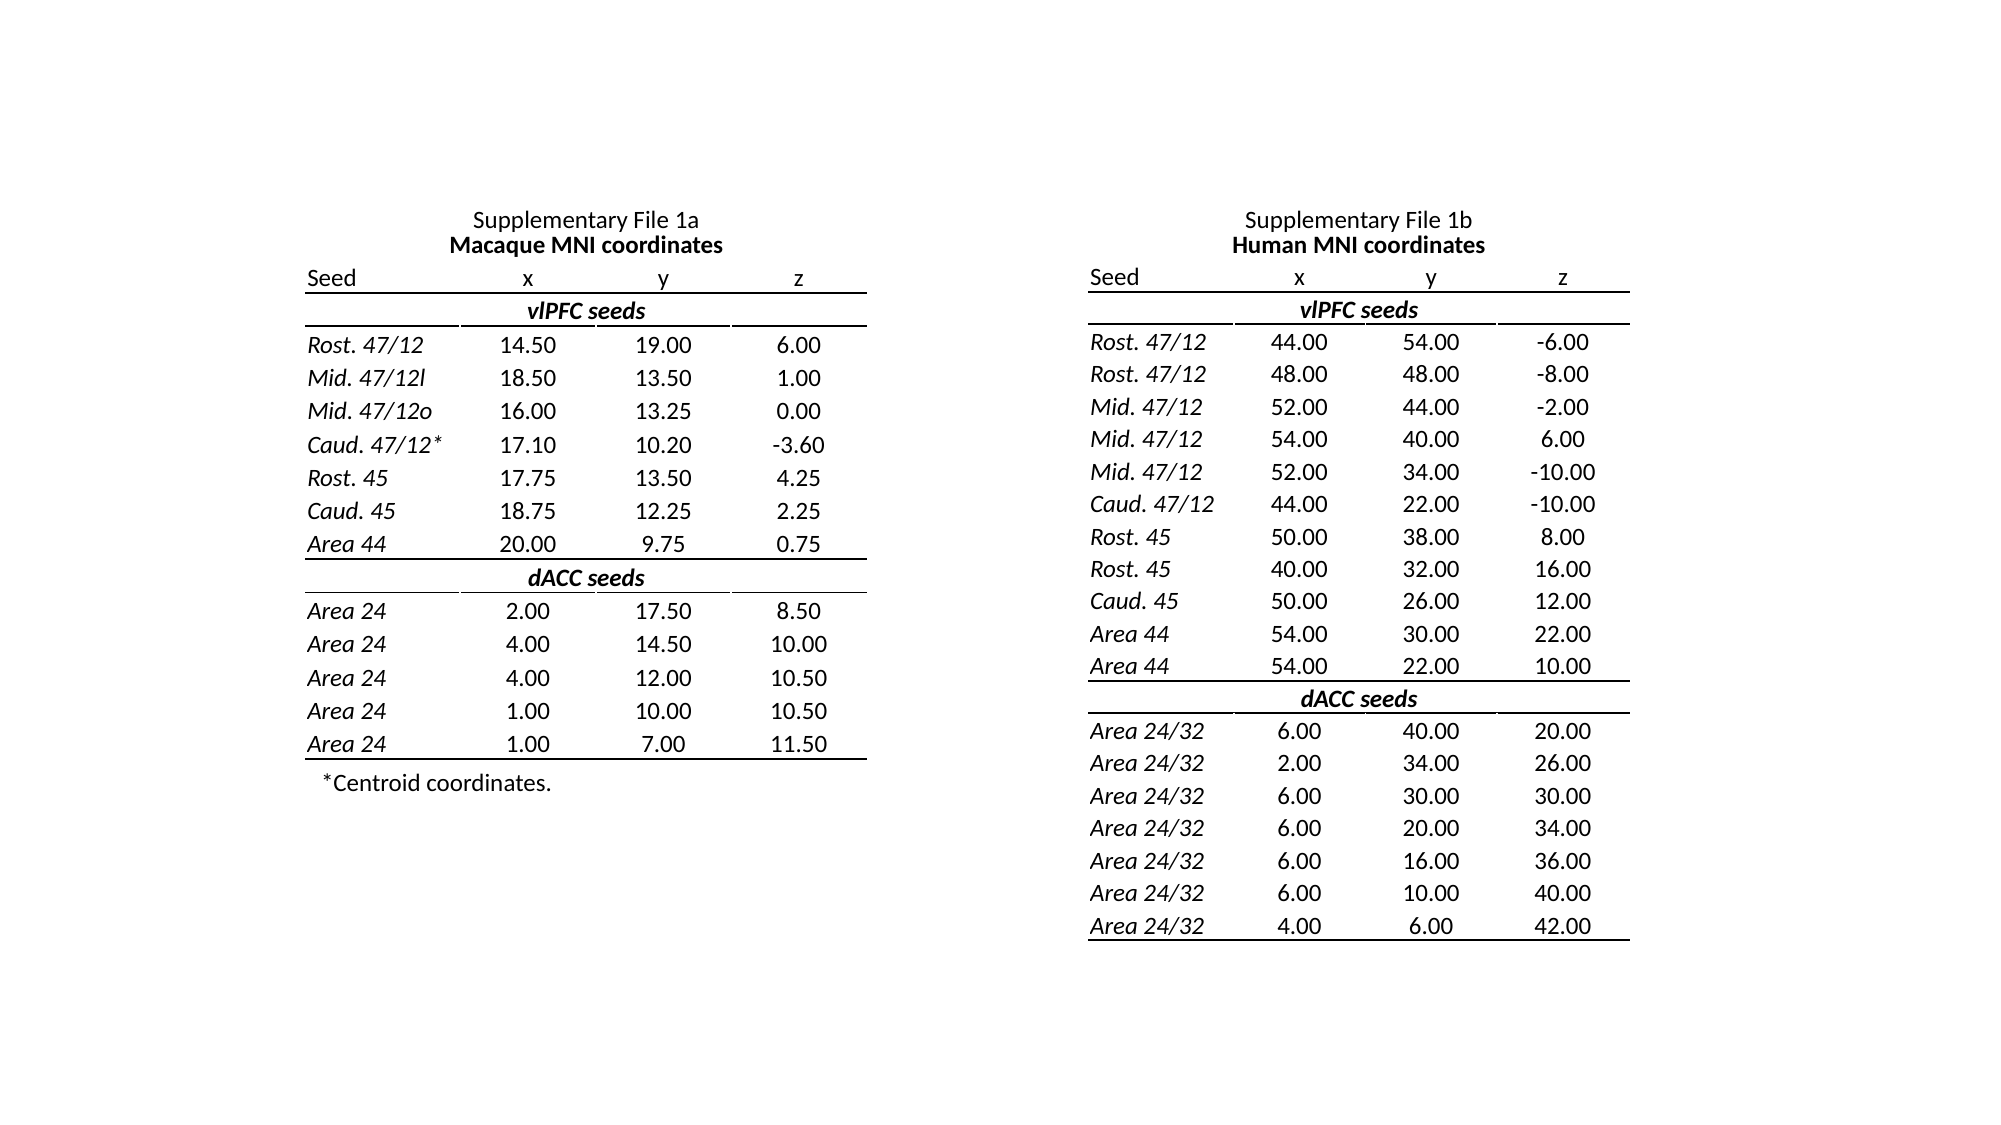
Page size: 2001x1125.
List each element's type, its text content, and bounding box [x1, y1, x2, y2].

table_cell Area 24/32 [1090, 779, 1233, 810]
table_cell 26.00 [1366, 585, 1496, 615]
table_cell 34.00 [1366, 747, 1496, 777]
table_cell 30.00 [1366, 779, 1496, 810]
table_cell dACC seeds [307, 560, 866, 592]
table_cell 2.00 [461, 593, 595, 625]
table_cell Rost. 45 [307, 460, 459, 492]
table_cell 17.75 [461, 460, 595, 492]
table_cell 50.00 [1235, 585, 1365, 615]
table_cell -8.00 [1498, 358, 1628, 388]
table_cell 1.00 [732, 360, 866, 392]
table_cell Area 24/32 [1090, 812, 1233, 842]
table_cell 1.00 [461, 693, 595, 725]
table_cell vlPFC seeds [307, 294, 866, 325]
table_cell 2.00 [1235, 747, 1365, 777]
table_cell 4.00 [461, 627, 595, 658]
table_cell 12.00 [597, 660, 730, 692]
table_cell Area 44 [1090, 617, 1233, 648]
table_cell y [597, 260, 730, 292]
table_cell 34.00 [1498, 812, 1628, 842]
table_cell x [1235, 260, 1365, 291]
table_cell -10.00 [1498, 455, 1628, 486]
table_cell 6.00 [732, 327, 866, 359]
table_cell 1.00 [461, 727, 595, 758]
table_cell 20.00 [1366, 812, 1496, 842]
table_cell Mid. 47/12 [1090, 422, 1233, 453]
table_cell 22.00 [1498, 617, 1628, 648]
table_cell Mid. 47/12 [1090, 390, 1233, 421]
table_cell Rost. 45 [1090, 520, 1233, 550]
table_cell 16.00 [1498, 552, 1628, 583]
table_cell Caud. 47/12 [1090, 487, 1233, 518]
table_cell 12.25 [597, 494, 730, 525]
table_cell 54.00 [1235, 649, 1365, 680]
table_cell 10.50 [732, 660, 866, 692]
table_cell 6.00 [1366, 909, 1496, 939]
table_cell 18.75 [461, 494, 595, 525]
table_cell 6.00 [1498, 422, 1628, 453]
table_cell 22.00 [1366, 649, 1496, 680]
table_cell vlPFC seeds [1090, 293, 1628, 323]
table_cell Caud. 45 [1090, 585, 1233, 615]
table_cell Area 24 [307, 660, 459, 692]
table_cell -2.00 [1498, 390, 1628, 421]
table_cell Area 24/32 [1090, 747, 1233, 777]
table_cell 7.00 [597, 727, 730, 758]
table_cell 4.00 [461, 660, 595, 692]
table_cell 12.00 [1498, 585, 1628, 615]
table_cell 4.25 [732, 460, 866, 492]
table_cell 10.50 [732, 693, 866, 725]
table_cell Area 24 [307, 727, 459, 758]
table_cell Area 24 [307, 627, 459, 658]
table_cell 2.25 [732, 494, 866, 525]
table_cell -10.00 [1498, 487, 1628, 518]
table_cell 40.00 [1366, 714, 1496, 745]
table_cell 6.00 [1235, 876, 1365, 907]
table_cell 42.00 [1498, 909, 1628, 939]
table_cell Area 24/32 [1090, 844, 1233, 875]
table_cell Area 44 [307, 527, 459, 558]
table_cell 6.00 [1235, 844, 1365, 875]
text_box *Centroid coordinates. [306, 759, 654, 805]
table_cell 0.75 [732, 527, 866, 558]
table_cell y [1366, 260, 1496, 291]
table_cell Caud. 45 [307, 494, 459, 525]
table_cell 48.00 [1235, 358, 1365, 388]
table_cell 0.00 [732, 394, 866, 425]
table_cell Area 24/32 [1090, 909, 1233, 939]
table_cell Area 44 [1090, 649, 1233, 680]
table_cell 20.00 [461, 527, 595, 558]
table_cell Seed [1090, 260, 1233, 291]
table_cell Seed [307, 260, 459, 292]
table_cell 19.00 [597, 327, 730, 359]
table_cell 9.75 [597, 527, 730, 558]
table_cell 14.50 [461, 327, 595, 359]
table_cell 10.00 [1498, 649, 1628, 680]
table_cell 8.00 [1498, 520, 1628, 550]
table_cell Area 24 [307, 593, 459, 625]
table_cell Area 24/32 [1090, 714, 1233, 745]
table_cell 20.00 [1498, 714, 1628, 745]
table_cell 13.50 [597, 360, 730, 392]
table_cell 6.00 [1235, 812, 1365, 842]
table_cell 10.20 [597, 427, 730, 458]
table_cell 6.00 [1235, 714, 1365, 745]
table_cell 26.00 [1498, 747, 1628, 777]
table_cell 44.00 [1366, 390, 1496, 421]
table_cell z [732, 260, 866, 292]
table_cell 10.00 [732, 627, 866, 658]
table_cell 40.00 [1498, 876, 1628, 907]
table_cell 34.00 [1366, 455, 1496, 486]
table_cell Area 24 [307, 693, 459, 725]
table_cell 13.50 [597, 460, 730, 492]
table_cell Rost. 47/12 [1090, 358, 1233, 388]
table_cell Caud. 47/12* [307, 427, 459, 458]
table_cell 10.00 [597, 693, 730, 725]
table_header Supplementary File 1a Macaque MNI coordinates [307, 199, 866, 259]
table_cell 17.10 [461, 427, 595, 458]
table_cell Rost. 45 [1090, 552, 1233, 583]
table_cell Rost. 47/12 [307, 327, 459, 359]
table_cell 17.50 [597, 593, 730, 625]
table_header Supplementary File 1b Human MNI coordinates [1090, 199, 1628, 259]
table_cell 18.50 [461, 360, 595, 392]
table_cell -6.00 [1498, 325, 1628, 356]
table_cell 16.00 [1366, 844, 1496, 875]
table_cell 50.00 [1235, 520, 1365, 550]
table_cell Mid. 47/12 [1090, 455, 1233, 486]
table_cell 13.25 [597, 394, 730, 425]
table_cell 52.00 [1235, 390, 1365, 421]
table_cell x [461, 260, 595, 292]
table_cell 44.00 [1235, 325, 1365, 356]
table_cell z [1498, 260, 1628, 291]
table_cell Mid. 47/12o [307, 394, 459, 425]
table_cell 54.00 [1235, 422, 1365, 453]
table_cell 36.00 [1498, 844, 1628, 875]
table_cell 14.50 [597, 627, 730, 658]
table_cell 8.50 [732, 593, 866, 625]
table_cell 22.00 [1366, 487, 1496, 518]
table_cell Mid. 47/12l [307, 360, 459, 392]
table_cell 4.00 [1235, 909, 1365, 939]
table_cell 11.50 [732, 727, 866, 758]
table_cell 30.00 [1366, 617, 1496, 648]
table_cell 6.00 [1235, 779, 1365, 810]
table_cell 40.00 [1366, 422, 1496, 453]
table_cell 38.00 [1366, 520, 1496, 550]
table_cell 10.00 [1366, 876, 1496, 907]
table_cell Area 24/32 [1090, 876, 1233, 907]
table_cell 30.00 [1498, 779, 1628, 810]
table_cell 48.00 [1366, 358, 1496, 388]
table_cell 16.00 [461, 394, 595, 425]
table_cell 32.00 [1366, 552, 1496, 583]
table_cell 40.00 [1235, 552, 1365, 583]
table_cell 52.00 [1235, 455, 1365, 486]
table_cell dACC seeds [1090, 682, 1628, 712]
table_cell -3.60 [732, 427, 866, 458]
table_cell 54.00 [1366, 325, 1496, 356]
table_cell 54.00 [1235, 617, 1365, 648]
table_cell Rost. 47/12 [1090, 325, 1233, 356]
table_cell 44.00 [1235, 487, 1365, 518]
